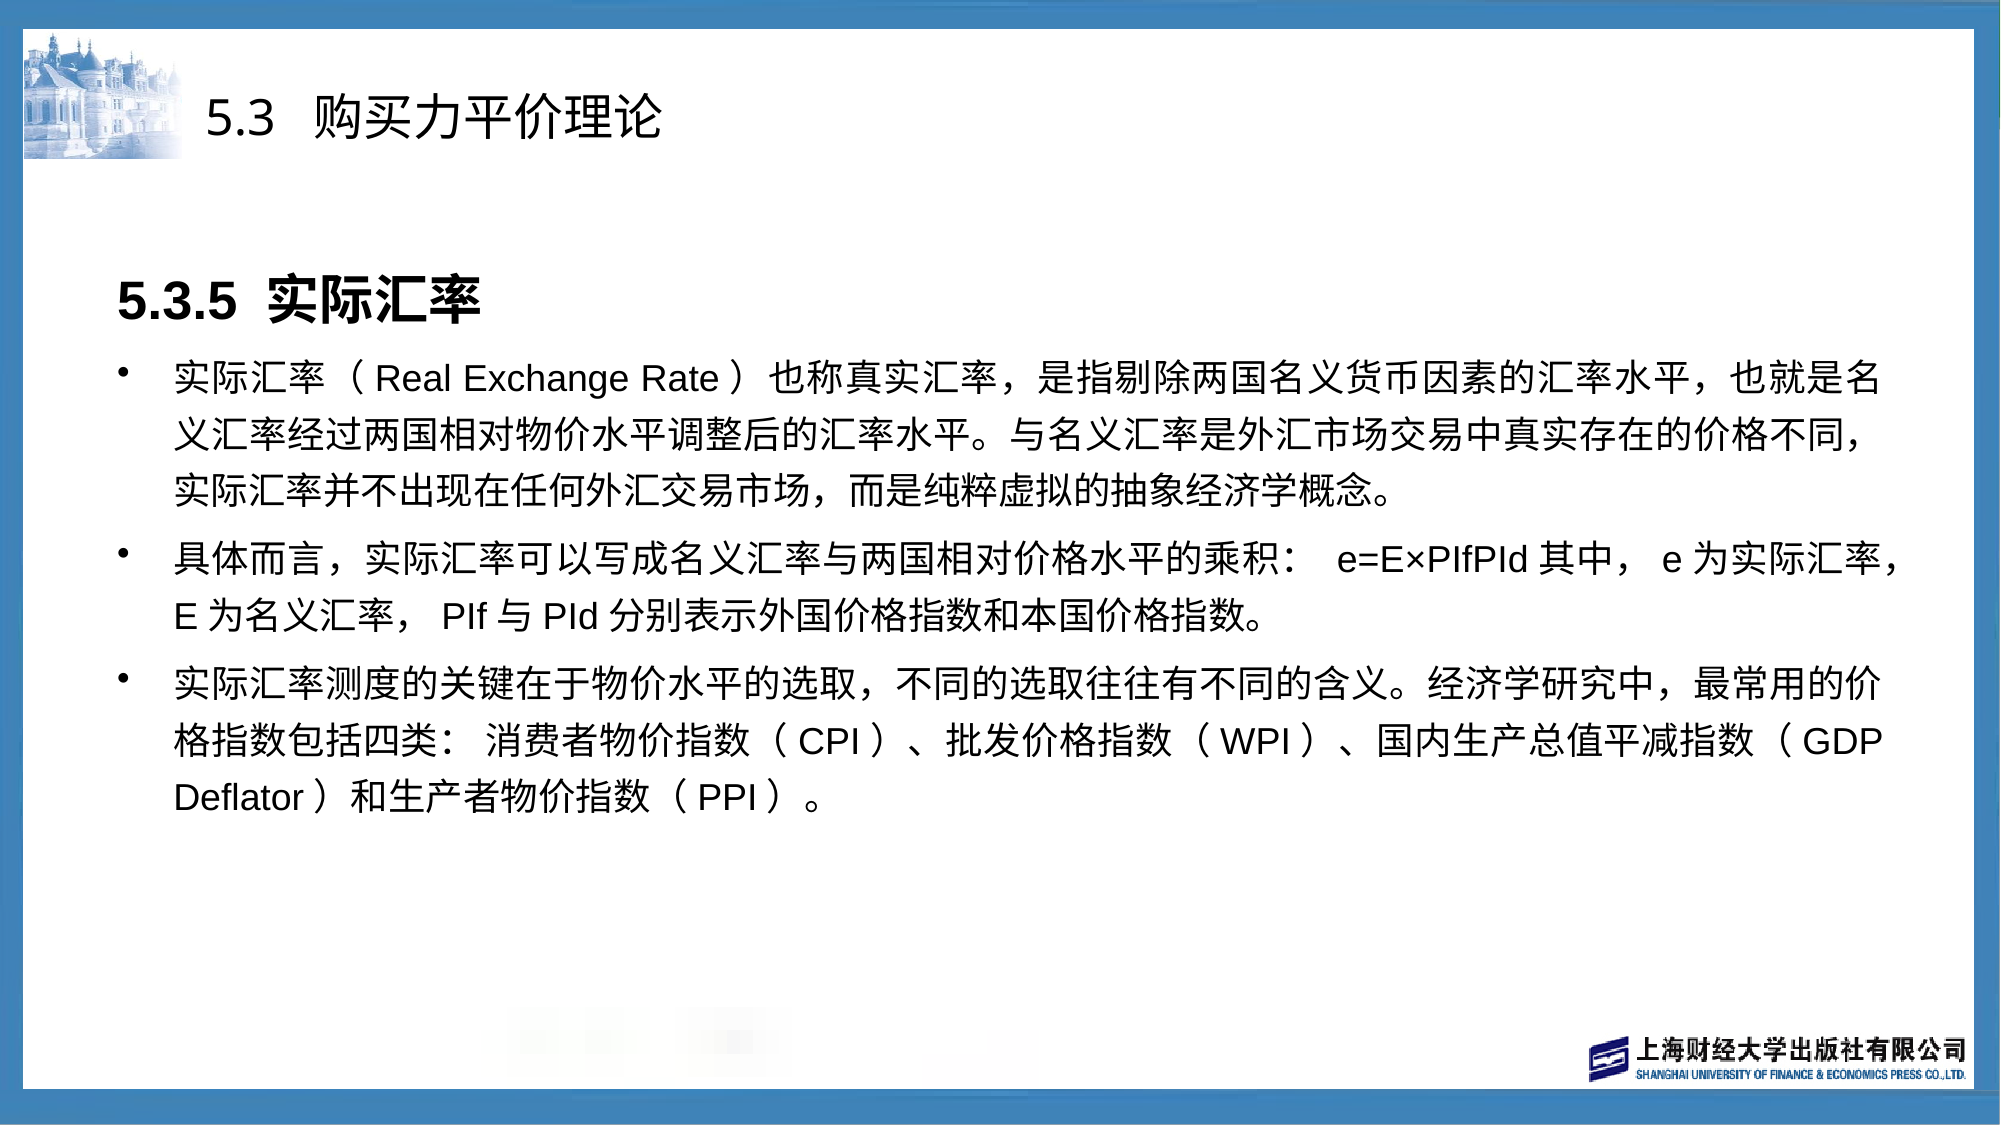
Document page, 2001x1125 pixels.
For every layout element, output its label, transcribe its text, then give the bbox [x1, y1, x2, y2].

title 5.3 购买力平价理论 [190, 64, 1547, 168]
picture [0, 0, 2001, 1125]
list 5.3.5 实际汇率 实际汇率（Real Exchange Rate）也称真实汇率，是指剔除两国名义货币因素的汇率水平，也就是名义汇率经过两国相对物价水平调整后的汇率水平。与名义汇率是外汇市场交易中真实存在的价格不同，实际汇率并不出现在任何外汇交易市场，而是纯粹虚拟的抽象经济学概念。 具体而言，实际汇率可以写成名义汇率与两国相对价格水平的乘积： e=E×PIfPId其中，e为实际汇率，E为名义汇率，PIf与PId分别表示外国价格指数和本国价格指数。 实际汇率测度的关键在于物价水平的选取，不同的选取往往有不同的含义。经济学研究中，最常用的价格指数包括四类： 消费者物价指数（CPI）、批发价格指数（WPI）、国内生产总值平减指数（GDP Deflator）和生产者物价指数（PPI）。 [102, 241, 1898, 1065]
